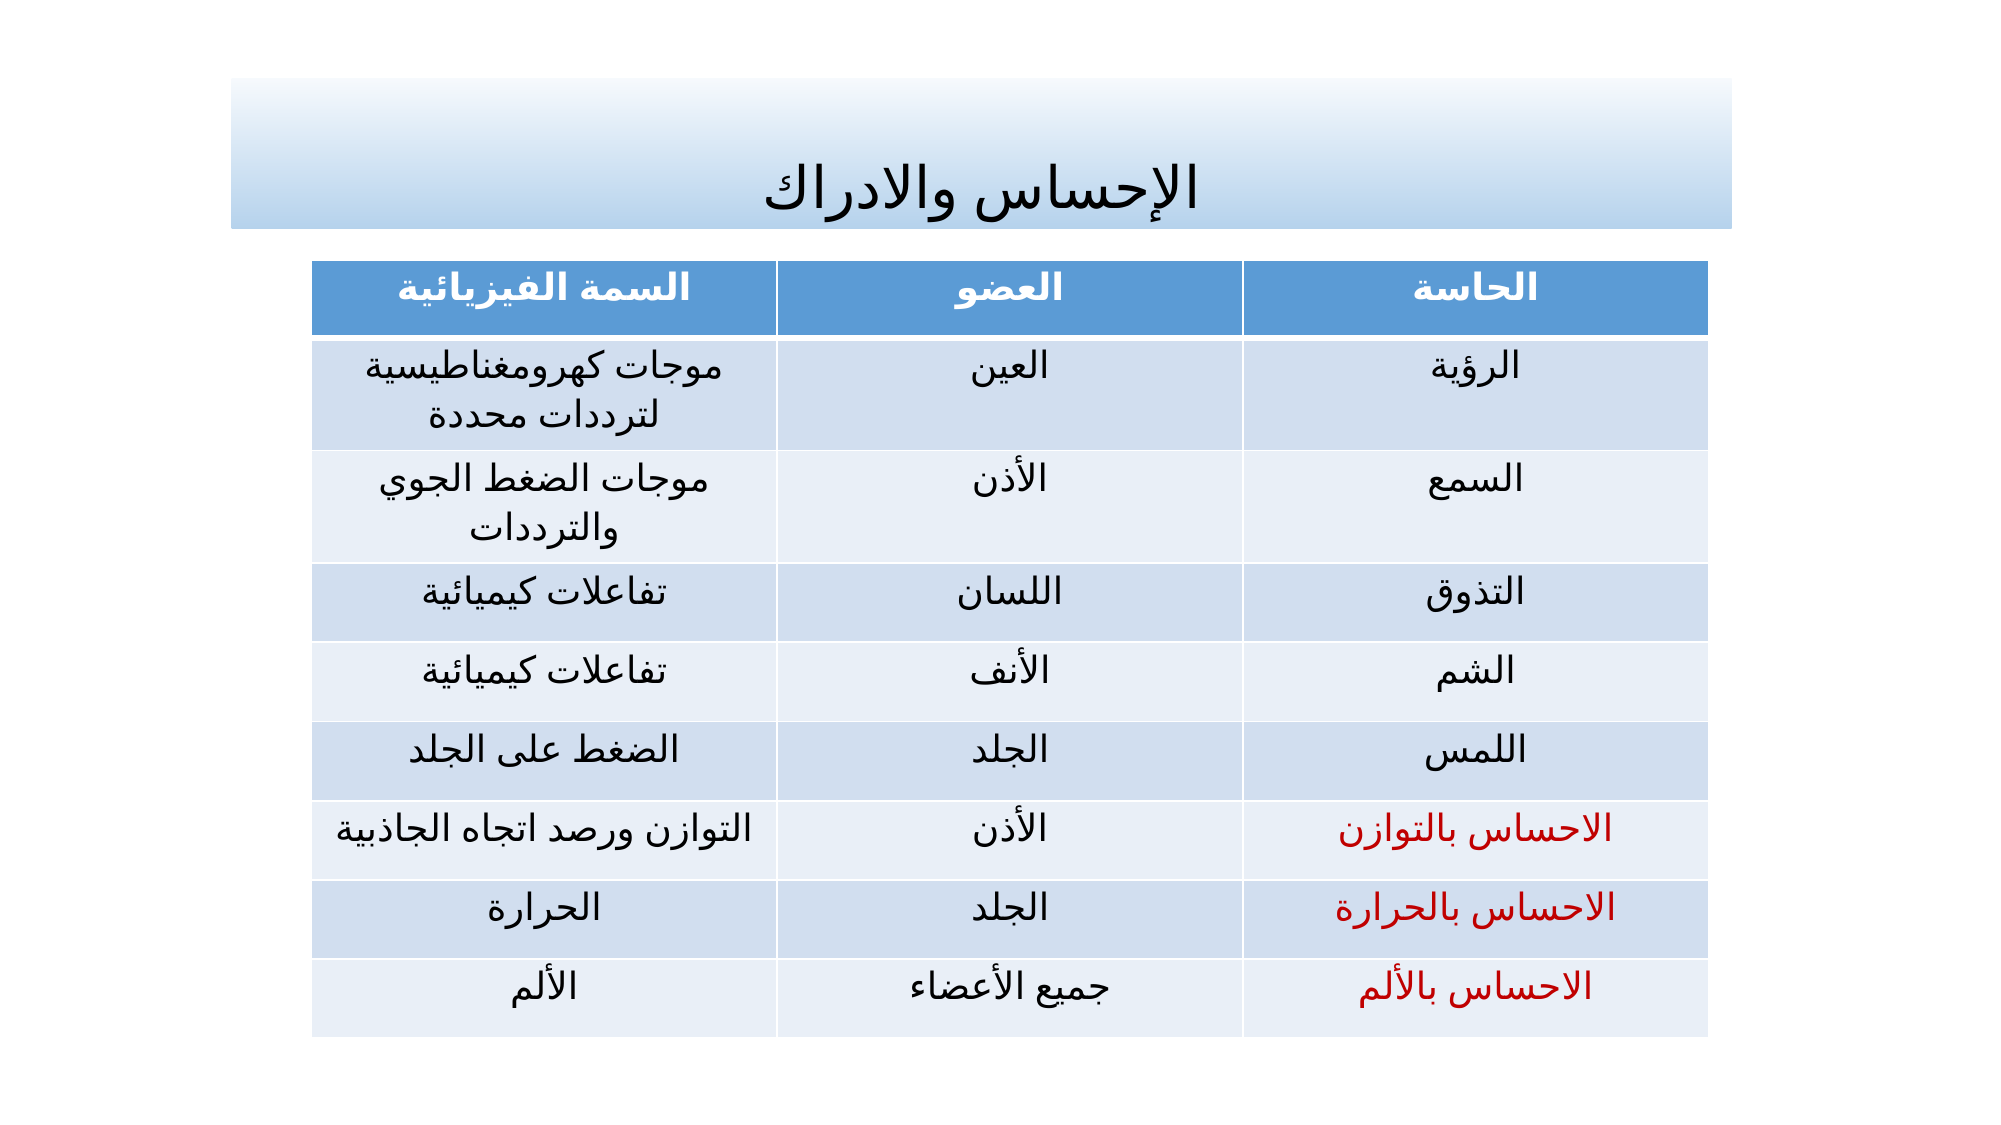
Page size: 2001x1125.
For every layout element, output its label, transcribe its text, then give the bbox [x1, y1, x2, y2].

table_cell الأذن [778, 802, 1242, 879]
table_cell اللسان [778, 564, 1242, 641]
table_header الحاسة [1244, 261, 1708, 335]
table_cell التوازن ورصد اتجاه الجاذبية [312, 802, 776, 879]
table_cell الضغط على الجلد [312, 722, 776, 800]
table_cell الشم [1244, 643, 1708, 721]
table_cell التذوق [1244, 564, 1708, 641]
table_cell الأنف [778, 643, 1242, 721]
table_cell العين [778, 341, 1242, 450]
title الإحساس والادراك [231, 78, 1732, 229]
table_cell موجات كهرومغناطيسية لترددات محددة [312, 341, 776, 450]
table_cell الألم [312, 960, 776, 1037]
table_cell الرؤية [1244, 341, 1708, 450]
table_cell السمع [1244, 451, 1708, 562]
table_header السمة الفيزيائية [312, 261, 776, 335]
table_cell الجلد [778, 722, 1242, 800]
table_cell موجات الضغط الجوي والترددات [312, 451, 776, 562]
table_cell اللمس [1244, 722, 1708, 800]
table_cell الأذن [778, 451, 1242, 562]
table_cell تفاعلات كيميائية [312, 564, 776, 641]
table_cell تفاعلات كيميائية [312, 643, 776, 721]
table_header العضو [778, 261, 1242, 335]
table_cell الجلد [778, 881, 1242, 958]
table_cell الحرارة [312, 881, 776, 958]
table_cell الاحساس بالحرارة [1244, 881, 1708, 958]
table_cell جميع الأعضاء [778, 960, 1242, 1037]
table_cell الاحساس بالألم [1244, 960, 1708, 1037]
table_cell الاحساس بالتوازن [1244, 802, 1708, 879]
